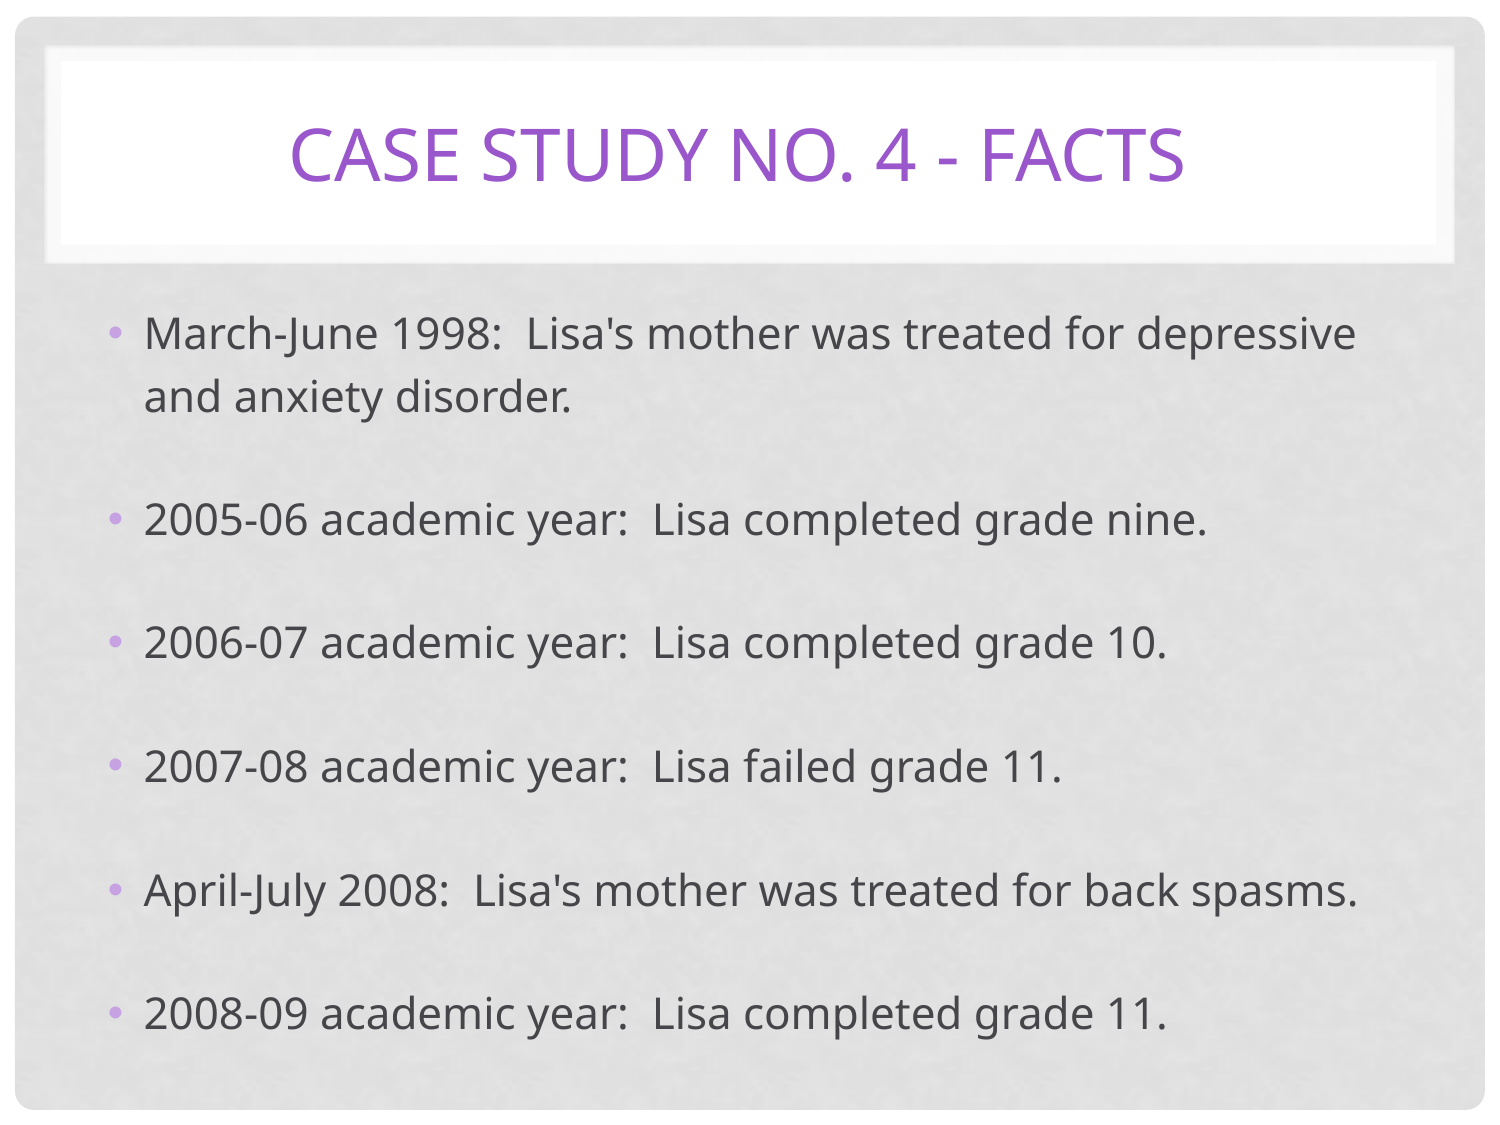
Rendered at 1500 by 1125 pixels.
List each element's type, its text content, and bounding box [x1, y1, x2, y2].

title Case study No. 4 - Facts [69, 66, 1425, 238]
list March-June 1998: Lisa's mother was treated for depressive and anxiety disorder. 2005-06 academic year: Lisa completed grade nine. 2006-07 academic year: Lisa completed grade 10. 2007-08 academic year: Lisa failed grade 11. April-July 2008: Lisa's mother was treated for back spasms. 2008-09 academic year: Lisa completed grade 11. [75, 287, 1425, 1050]
